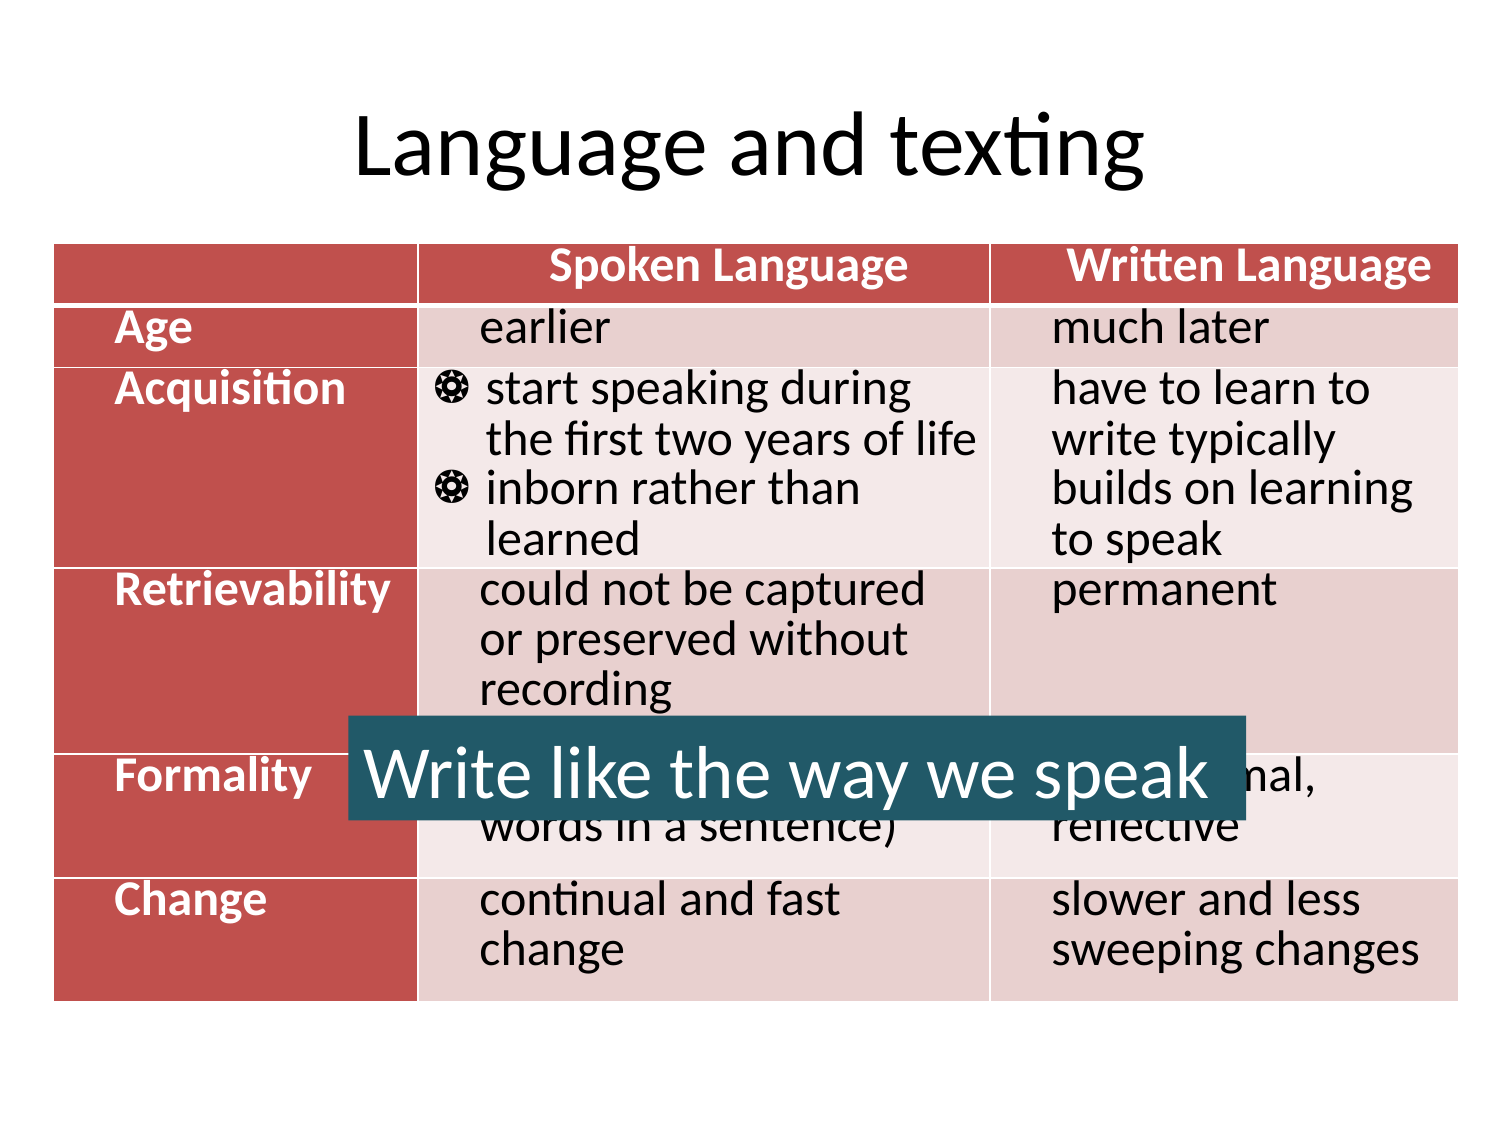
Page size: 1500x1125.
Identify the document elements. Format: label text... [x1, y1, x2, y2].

table_cell could not be captured or preserved without recording [419, 569, 989, 715]
table_header Written Language [991, 244, 1458, 303]
table_cell Change [54, 879, 417, 1001]
table_cell continual and fast change [419, 879, 989, 1001]
table_cell more casual (7~10 words in a sentence) [419, 821, 989, 877]
table_header [54, 244, 417, 303]
table_cell much later [991, 308, 1458, 367]
table_cell Age [54, 308, 417, 367]
table_cell earlier [419, 308, 989, 367]
table_cell slower and less sweeping changes [991, 879, 1458, 1001]
table_cell Acquisition [54, 368, 417, 567]
table_cell Retrievability [54, 569, 417, 753]
title Language and texting [75, 45, 1425, 233]
table_cell have to learn to write typically builds on learning to speak [991, 368, 1458, 567]
table_cell Formality [54, 755, 417, 877]
table_cell more formal, reflective [991, 755, 1458, 877]
text_box Write like the way we speak [348, 715, 1247, 821]
table_header Spoken Language [419, 244, 989, 303]
table_cell permanent [991, 569, 1458, 753]
table_cell start speaking during the first two years of life inborn rather than learned [419, 368, 989, 567]
